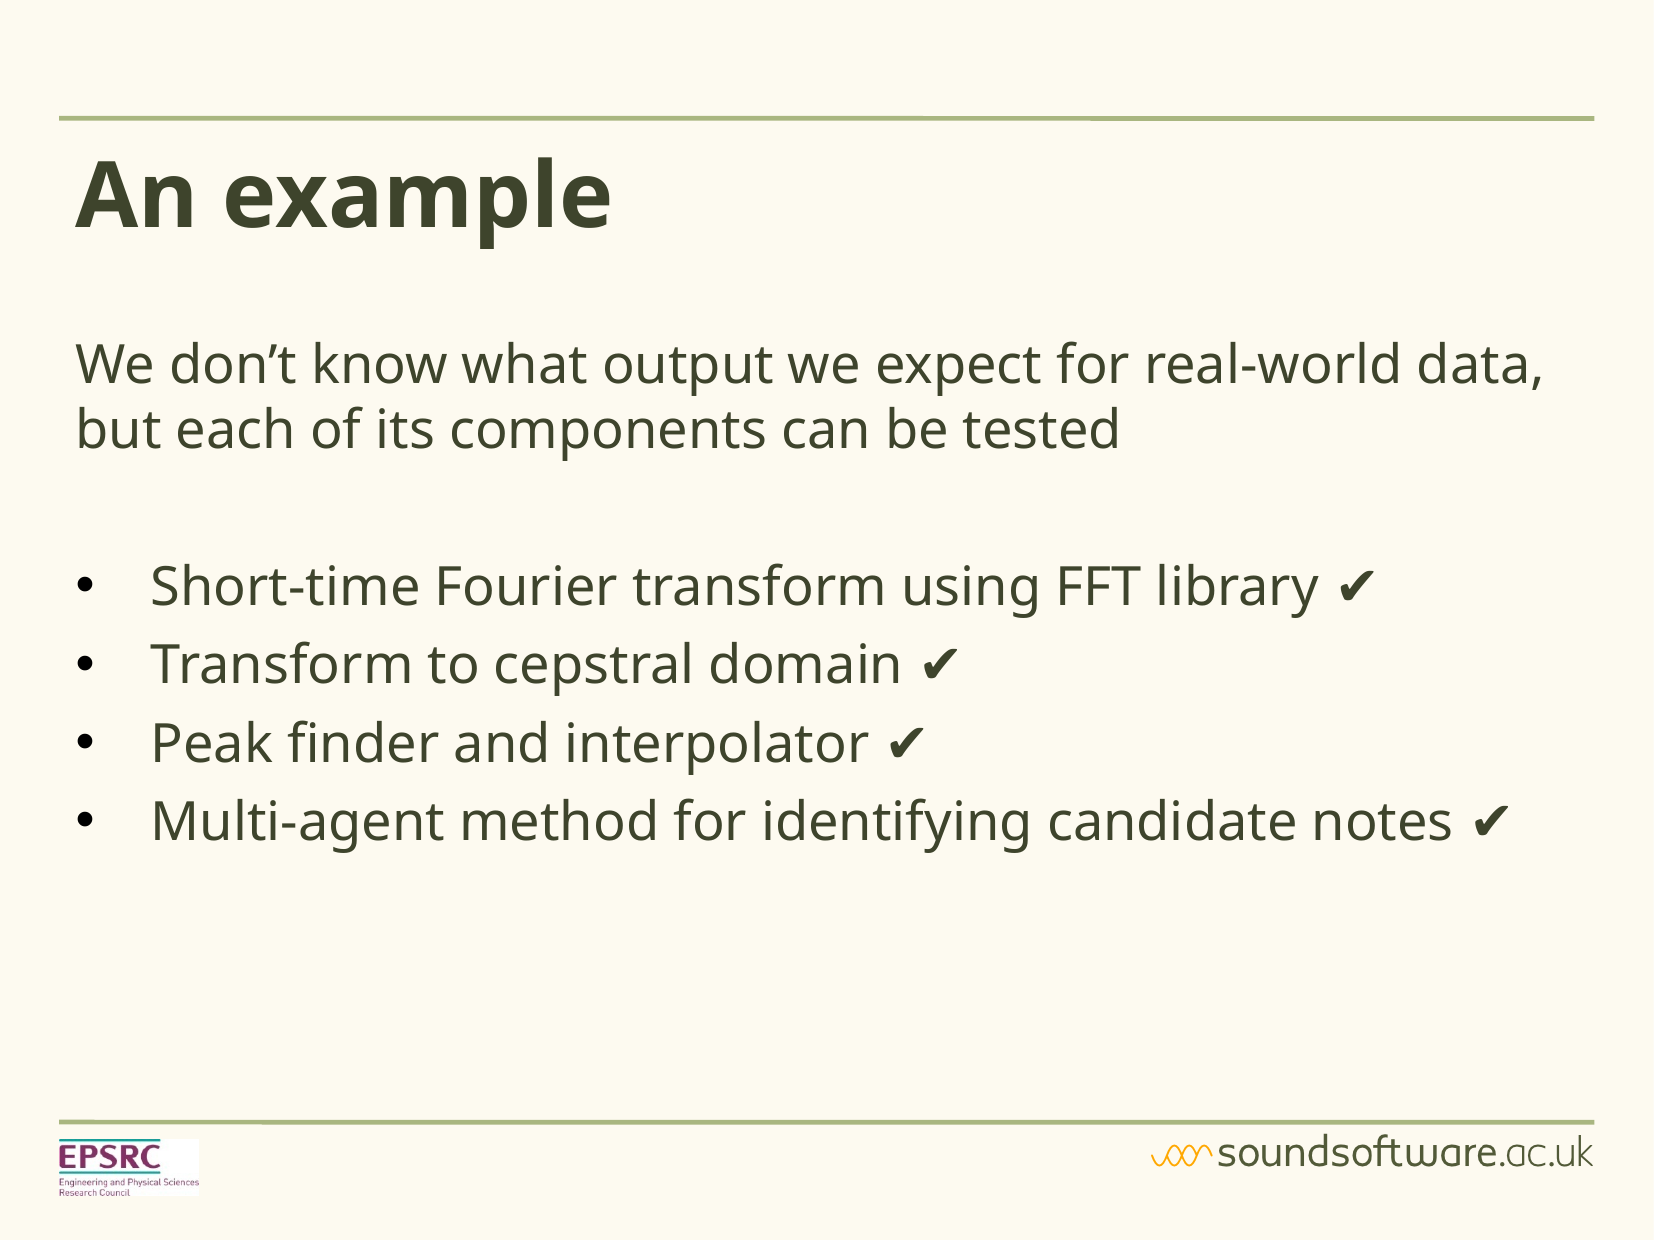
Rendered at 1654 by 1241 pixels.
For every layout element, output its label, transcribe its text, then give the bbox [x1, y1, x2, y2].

title An example [59, 118, 1592, 263]
picture [1151, 1133, 1593, 1167]
list We don’t know what output we expect for real-world data, but each of its components can be tested Short-time Fourier transform using FFT library ✔ Transform to cepstral domain ✔ Peak finder and interpolator ✔ Multi-agent method for identifying candidate notes ✔ [59, 321, 1592, 1137]
picture [59, 1139, 199, 1196]
